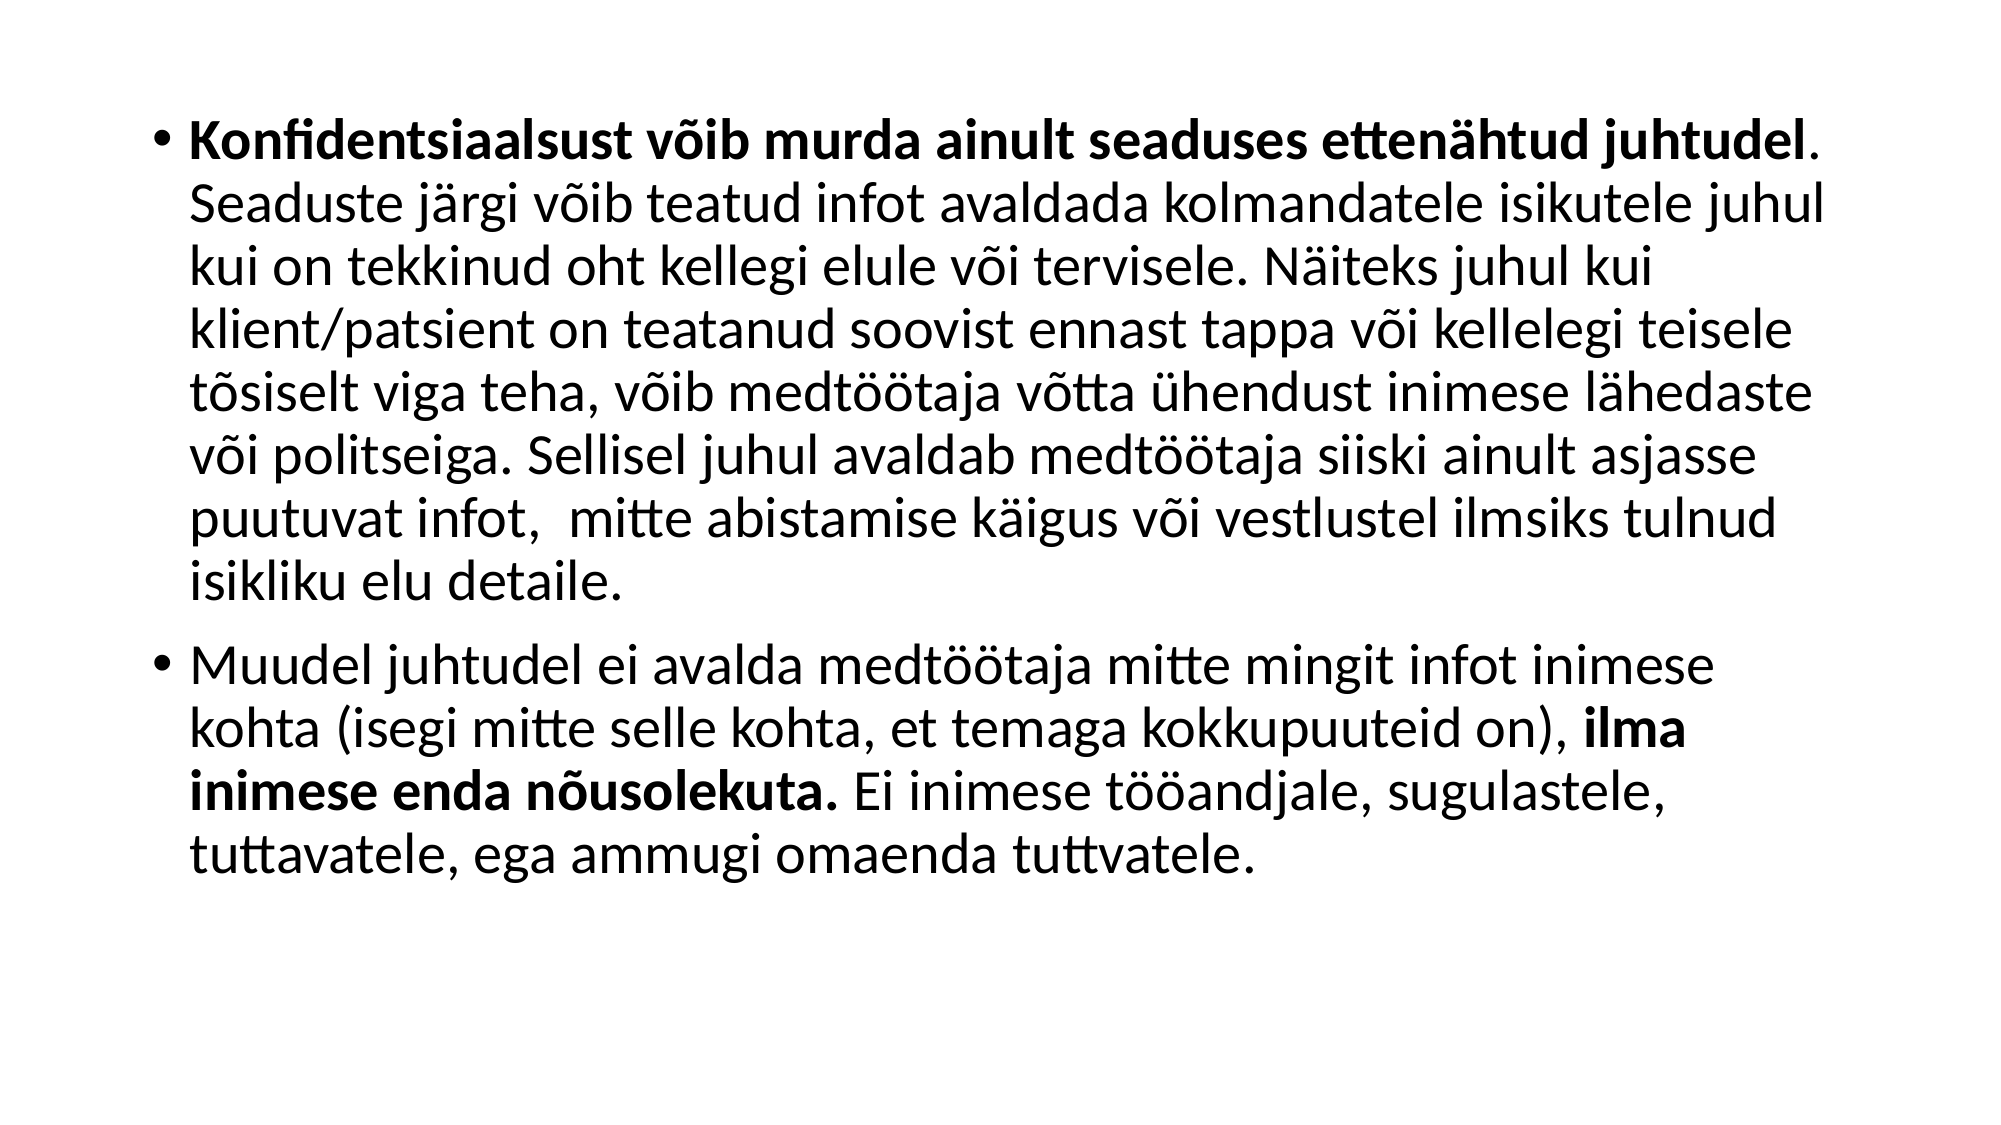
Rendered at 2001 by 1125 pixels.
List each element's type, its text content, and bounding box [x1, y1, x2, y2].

list Konfidentsiaalsust võib murda ainult seaduses ettenähtud juhtudel. Seaduste järgi võib teatud infot avaldada kolmandatele isikutele juhul kui on tekkinud oht kellegi elule või tervisele. Näiteks juhul kui klient/patsient on teatanud soovist ennast tappa või kellelegi teisele tõsiselt viga teha, võib medtöötaja võtta ühendust inimese lähedaste või politseiga. Sellisel juhul avaldab medtöötaja siiski ainult asjasse puutuvat infot, mitte abistamise käigus või vestlustel ilmsiks tulnud isikliku elu detaile. Muudel juhtudel ei avalda medtöötaja mitte mingit infot inimese kohta (isegi mitte selle kohta, et temaga kokkupuuteid on), ilma inimese enda nõusolekuta. Ei inimese tööandjale, sugulastele, tuttavatele, ega ammugi omaenda tuttvatele. [137, 102, 1863, 1014]
